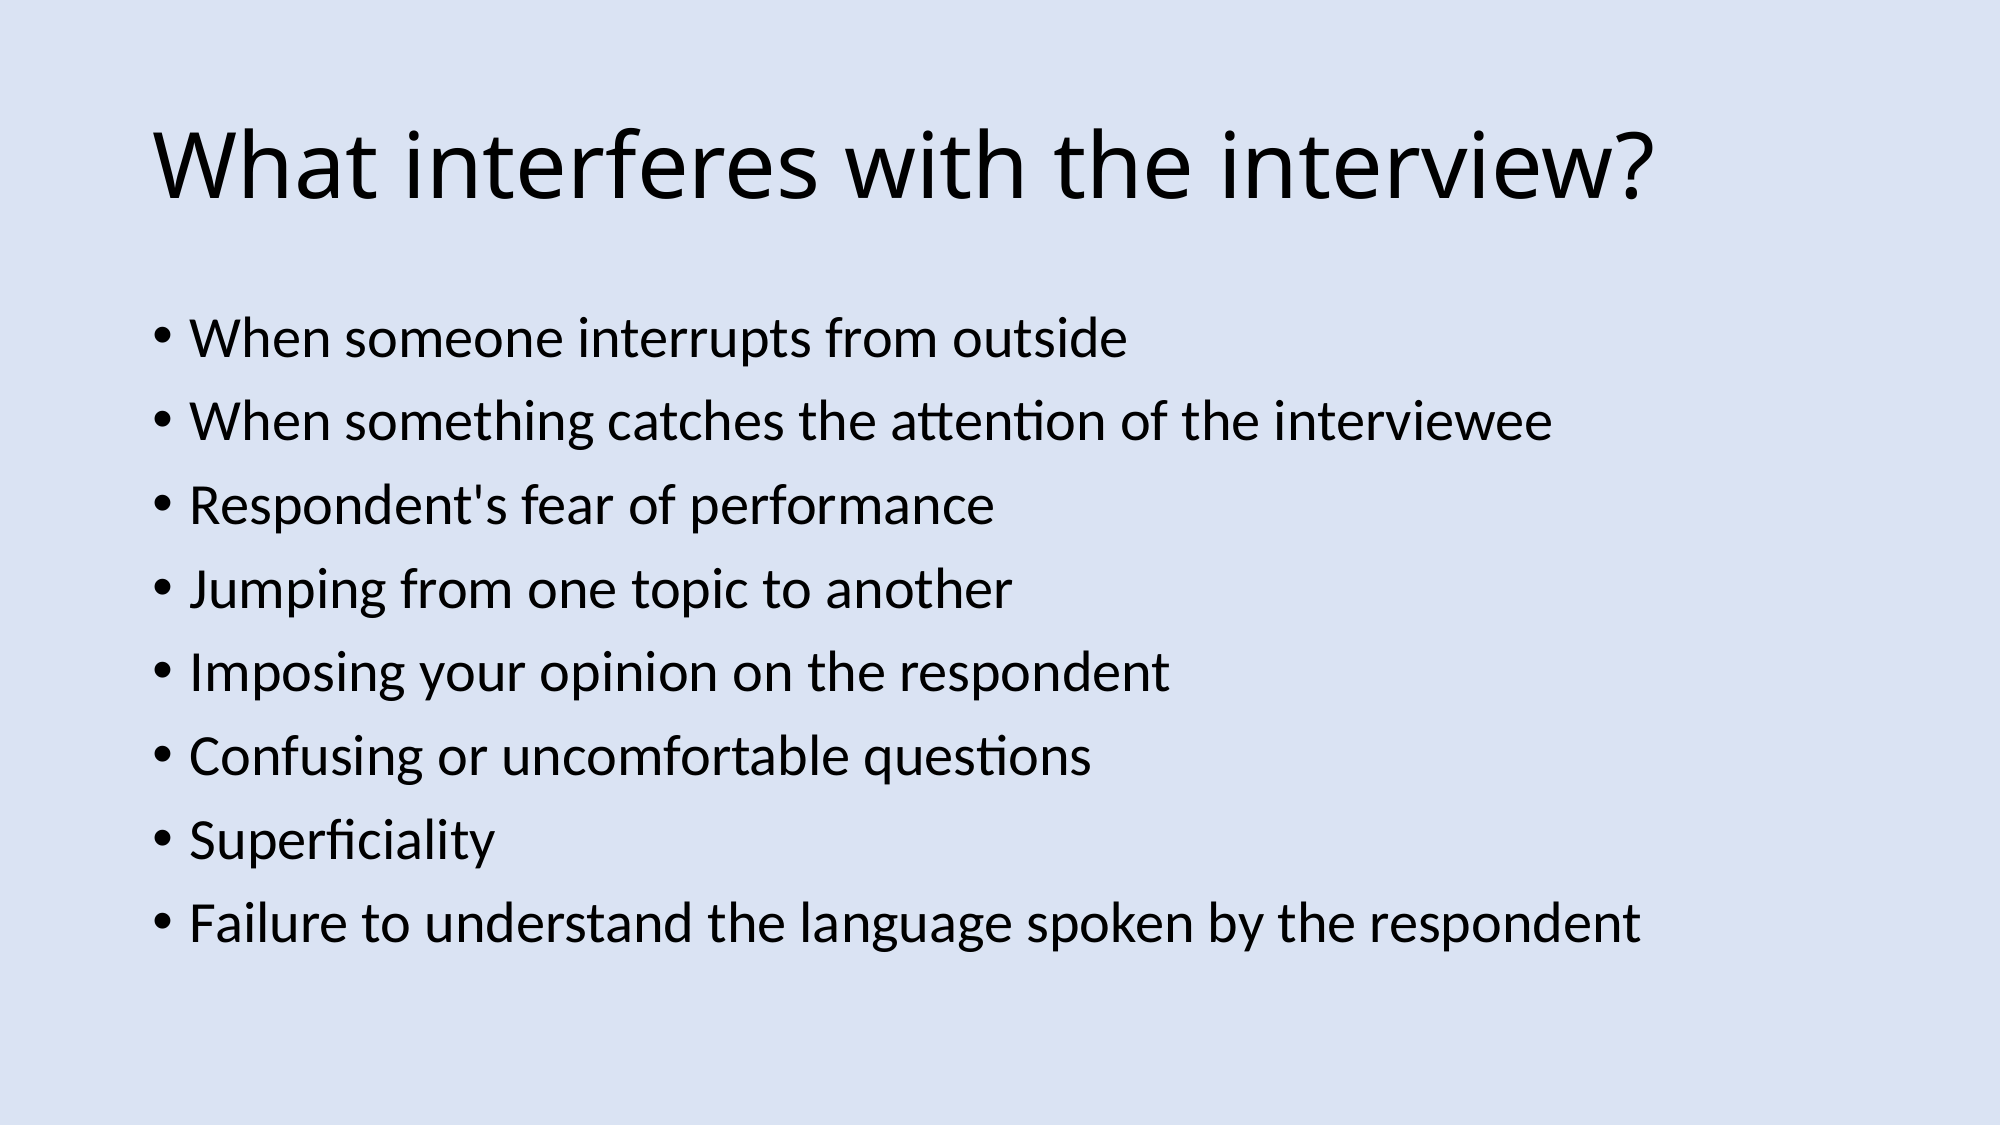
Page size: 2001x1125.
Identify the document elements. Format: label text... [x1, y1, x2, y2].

list When someone interrupts from outside When something catches the attention of the interviewee Respondent's fear of performance Jumping from one topic to another Imposing your opinion on the respondent Confusing or uncomfortable questions Superficiality Failure to understand the language spoken by the respondent [137, 299, 1863, 1014]
title What interferes with the interview? [137, 59, 1863, 278]
